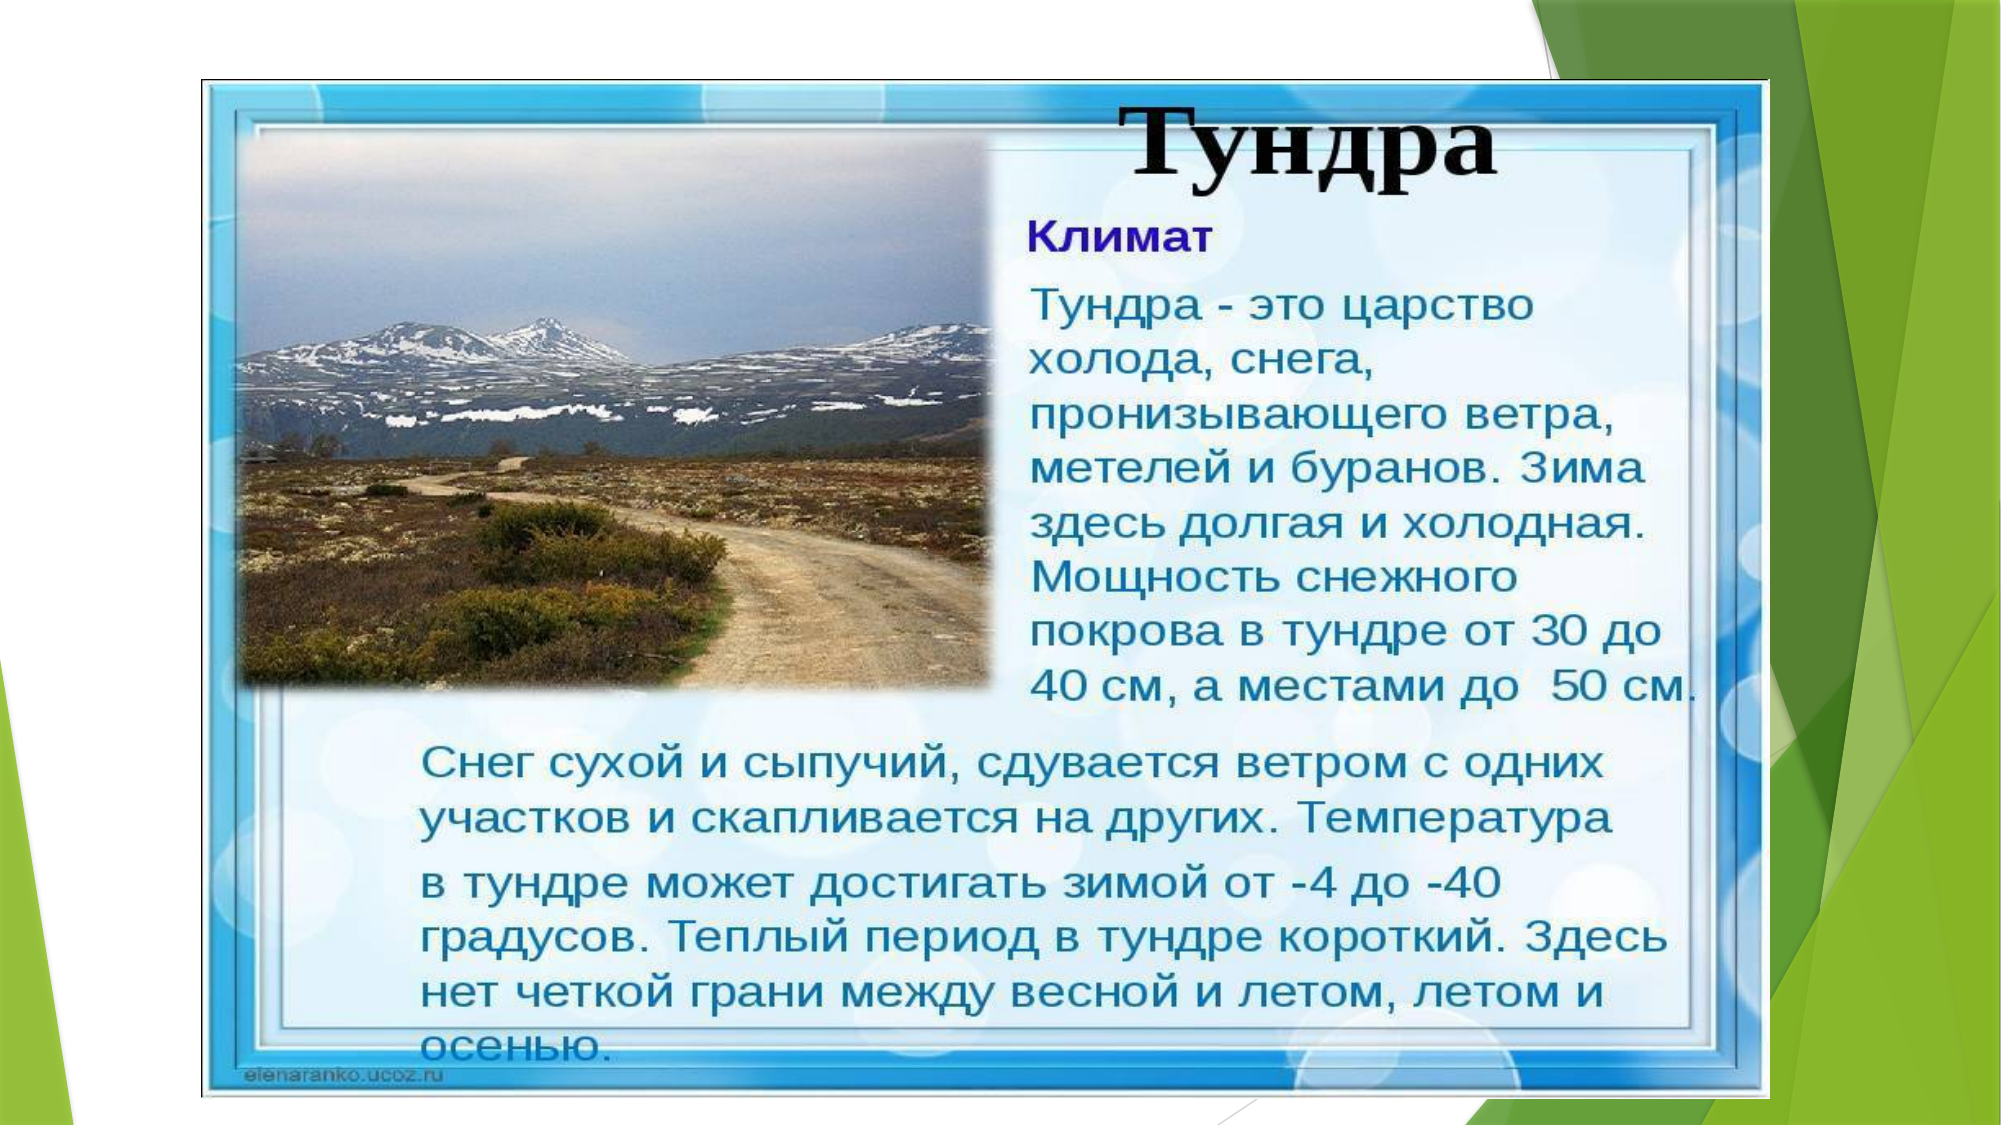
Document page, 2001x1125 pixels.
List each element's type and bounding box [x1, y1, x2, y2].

picture [200, 79, 1771, 1099]
